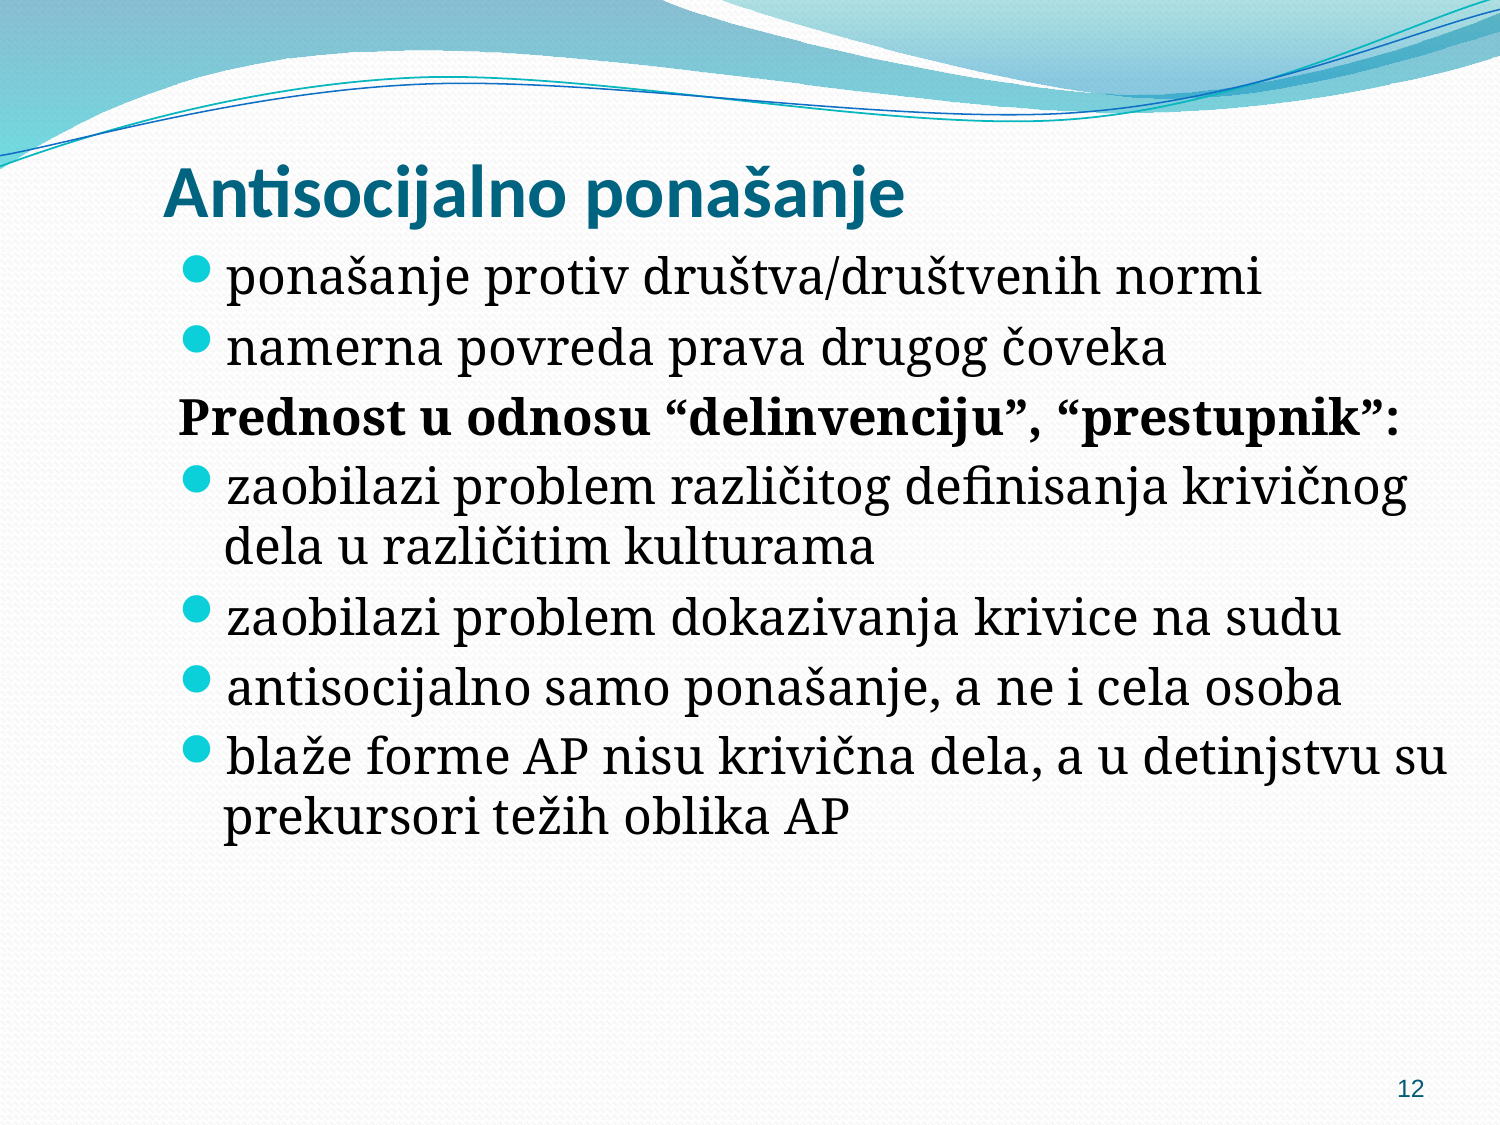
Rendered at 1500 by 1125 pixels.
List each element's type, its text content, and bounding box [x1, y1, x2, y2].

slide_number 12 [1299, 1042, 1425, 1103]
list ponašanje protiv društva/društvenih normi namerna povreda prava drugog čoveka Prednost u odnosu “delinvenciju”, “prestupnik”: zaobilazi problem različitog definisanja krivičnog dela u različitim kulturama zaobilazi problem dokazivanja krivice na sudu antisocijalno samo ponašanje, a ne i cela osoba blaže forme AP nisu krivična dela, a u detinjstvu su prekursori težih oblika AP [163, 237, 1466, 1026]
title Antisocijalno ponašanje [163, 44, 1466, 233]
